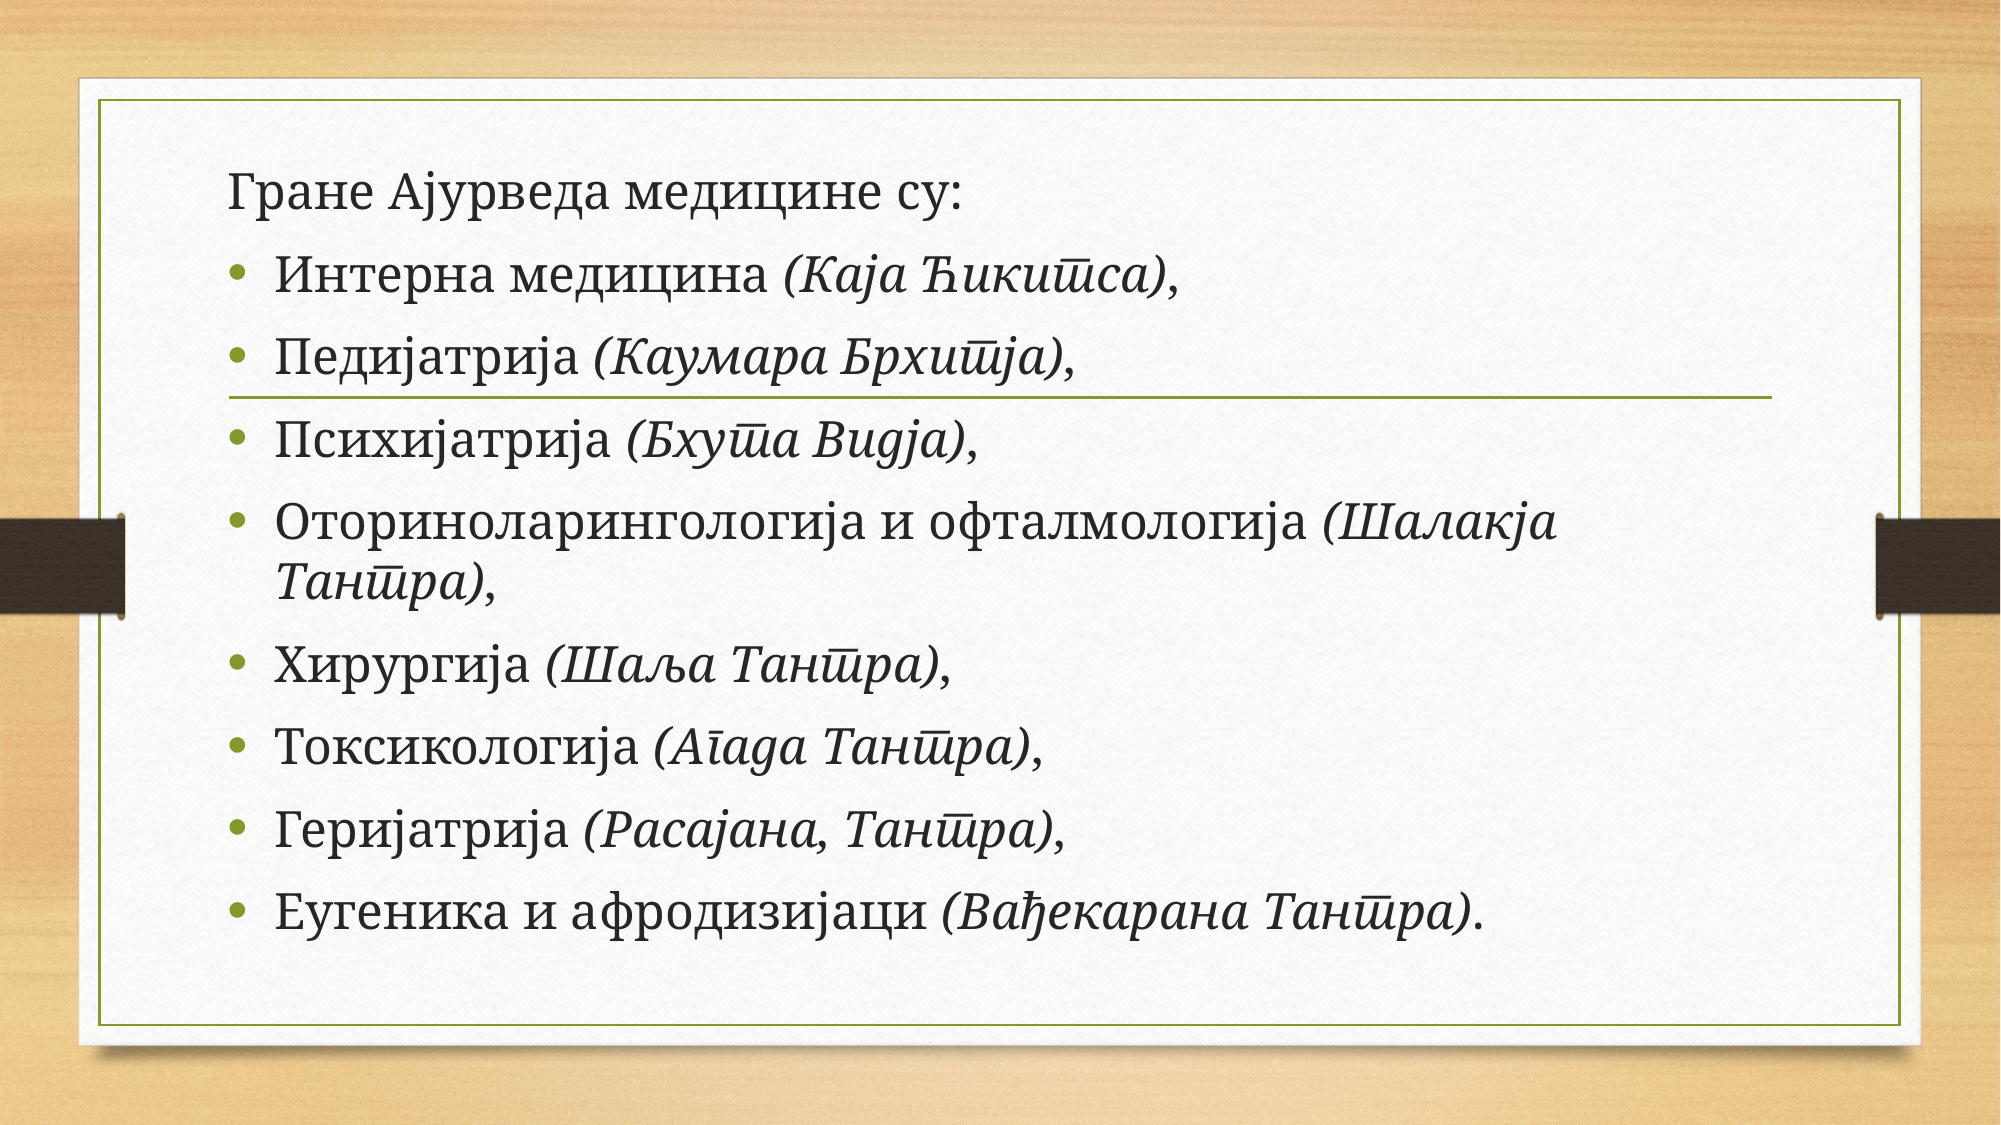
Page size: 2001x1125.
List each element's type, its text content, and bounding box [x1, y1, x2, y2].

picture [0, 0, 2001, 1125]
list Гране Ајурведа медицине су: Интерна медицина (Каја Ћикитса), Педијатрија (Каумара Брхитја), Психијатрија (Бхута Видја), Оториноларингологија и офталмологија (Шалакја Тантра), Хирургија (Шаља Тантра), Токсикологија (Агада Тантра), Геријатрија (Расајана, Тантра), Еугеника и афродизијаци (Вађекарана Тантра). [212, 152, 1788, 964]
